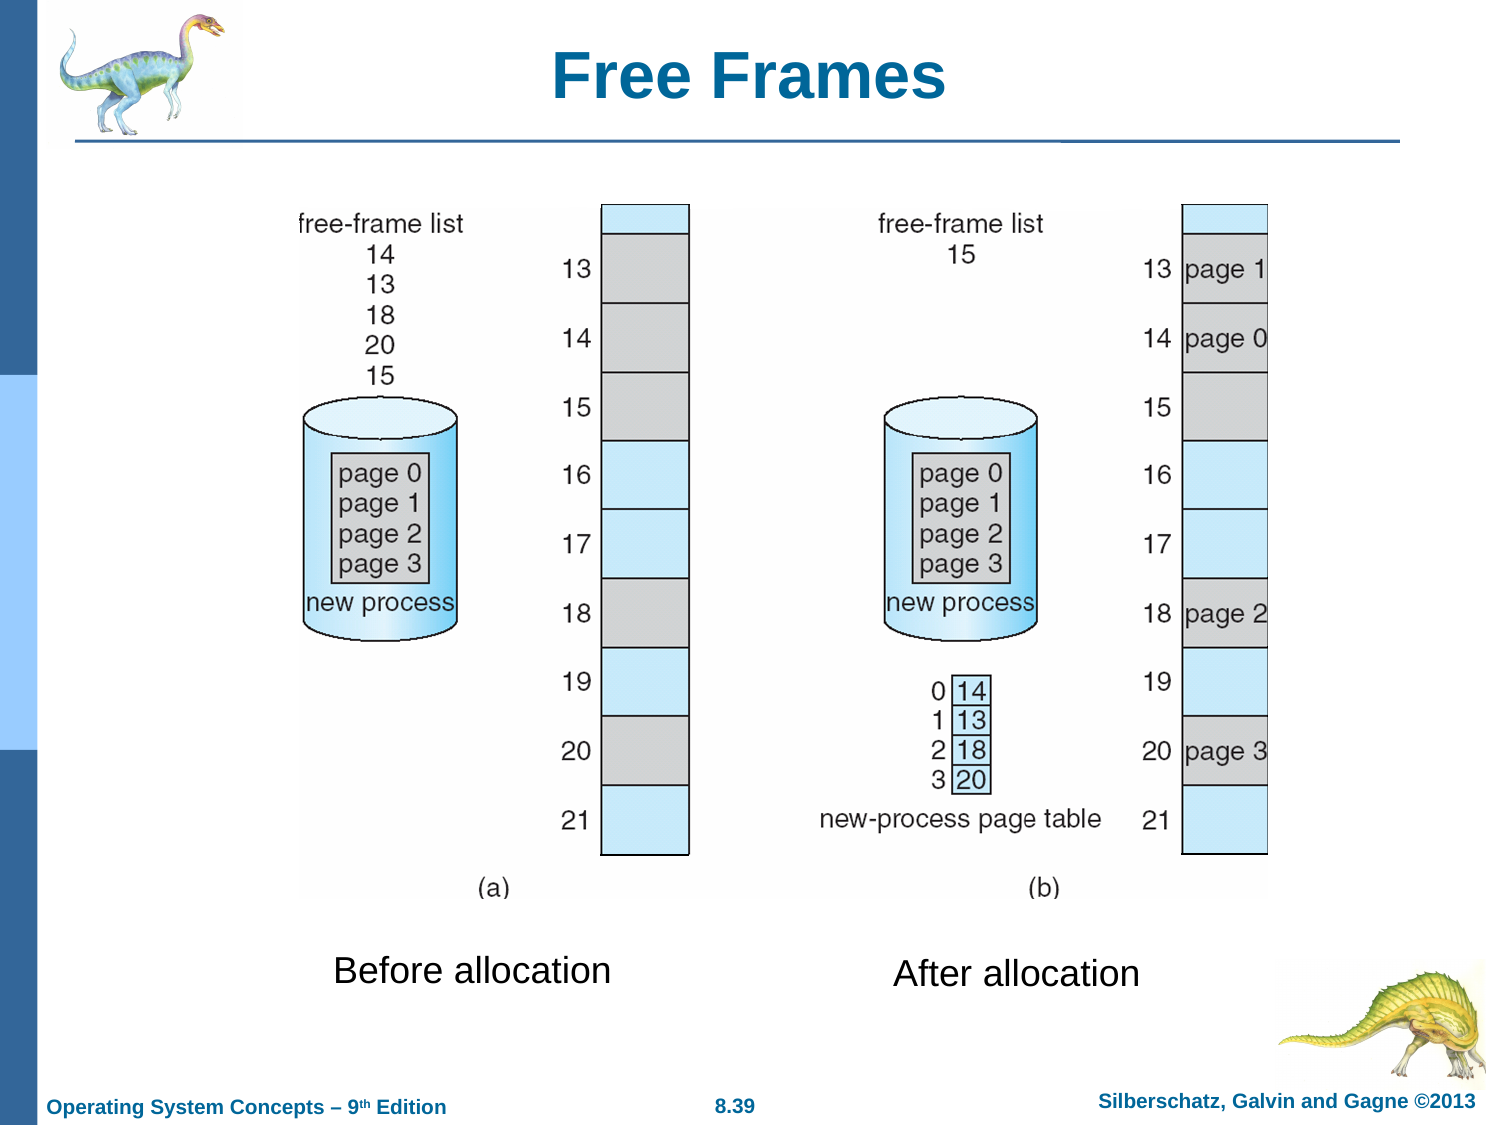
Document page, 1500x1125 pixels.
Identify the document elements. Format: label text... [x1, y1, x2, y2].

title Free Frames [74, 24, 1426, 120]
picture [46, 0, 243, 149]
picture [1275, 959, 1486, 1090]
picture [299, 203, 1269, 900]
text_box Before allocation [317, 938, 627, 999]
text_box After allocation [878, 940, 1156, 1001]
